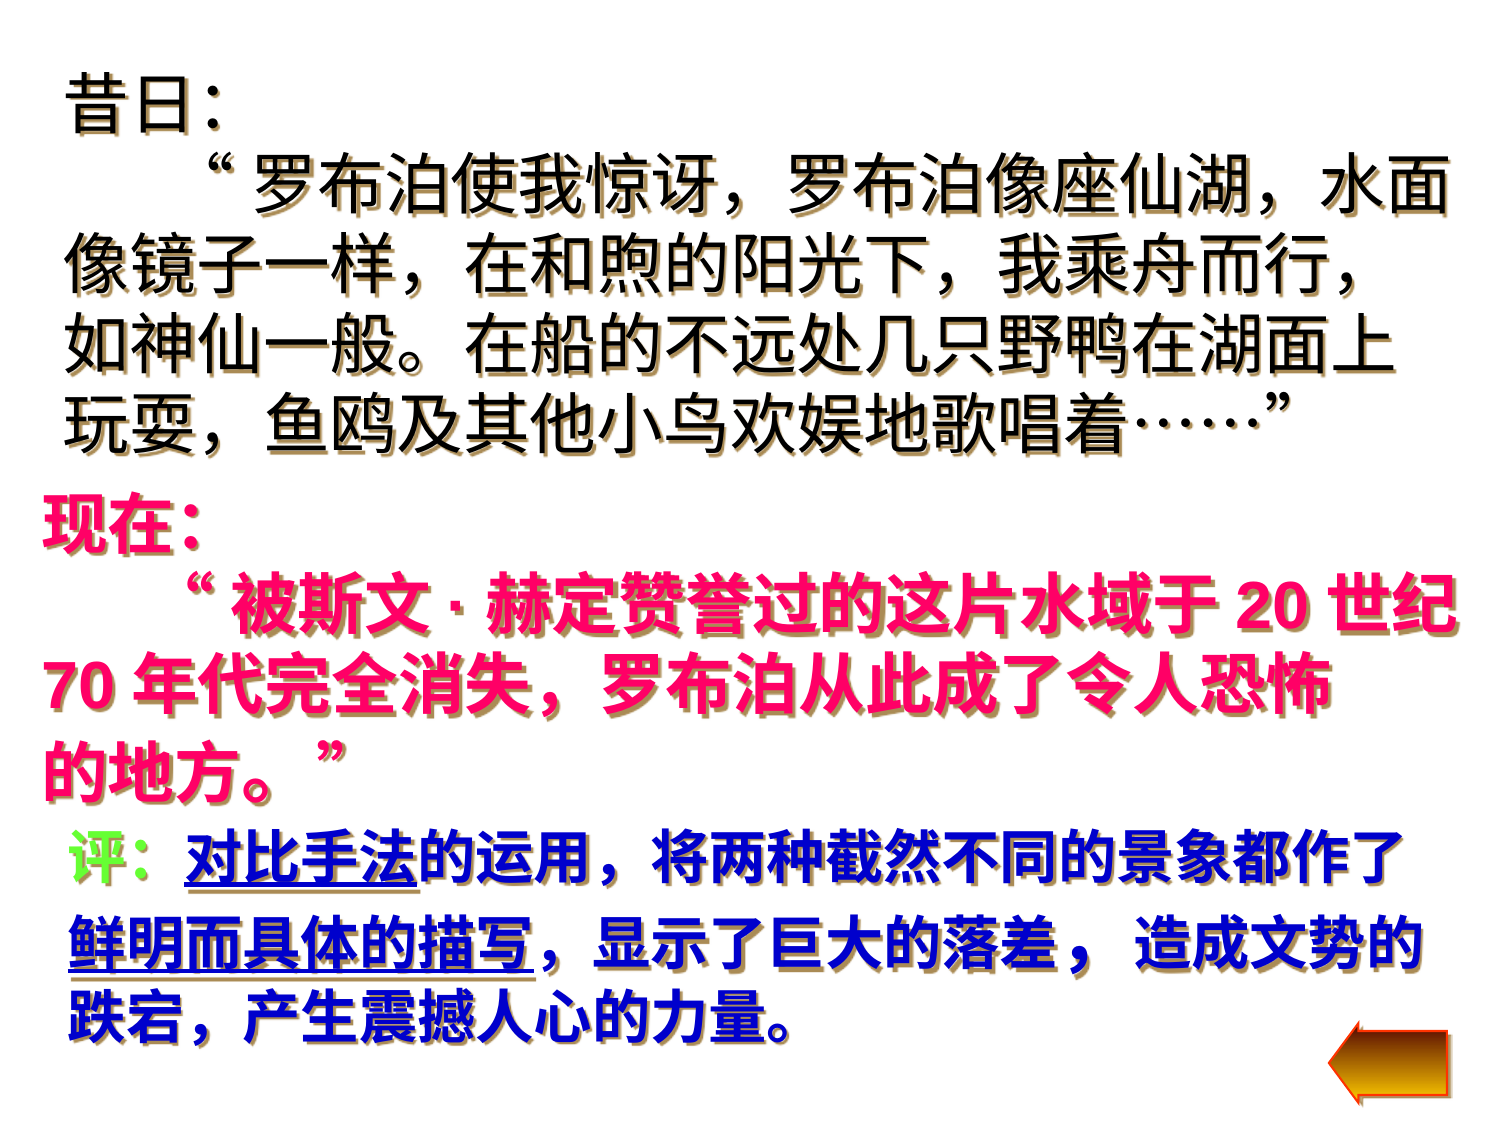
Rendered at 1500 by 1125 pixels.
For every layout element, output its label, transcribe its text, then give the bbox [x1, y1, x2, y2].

text_box 现在： “被斯文·赫定赞誉过的这片水域于20世纪 70年代完全消失，罗布泊从此成了令人恐怖 的地方。” [26, 474, 1474, 820]
text_box 评：对比手法的运用，将两种截然不同的景象都作了鲜明而具体的描写，显示了巨大的落差，造成文势的跌宕，产生震撼人心的力量。 [53, 812, 1447, 1058]
text_box 昔日： “罗布泊使我惊讶，罗布泊像座仙湖，水面 像镜子一样，在和煦的阳光下，我乘舟而行， 如神仙一般。在船的不远处几只野鸭在湖面上 玩耍，鱼鸥及其他小鸟欢娱地歌唱着……” [48, 54, 1482, 470]
text_box [1328, 1023, 1447, 1103]
